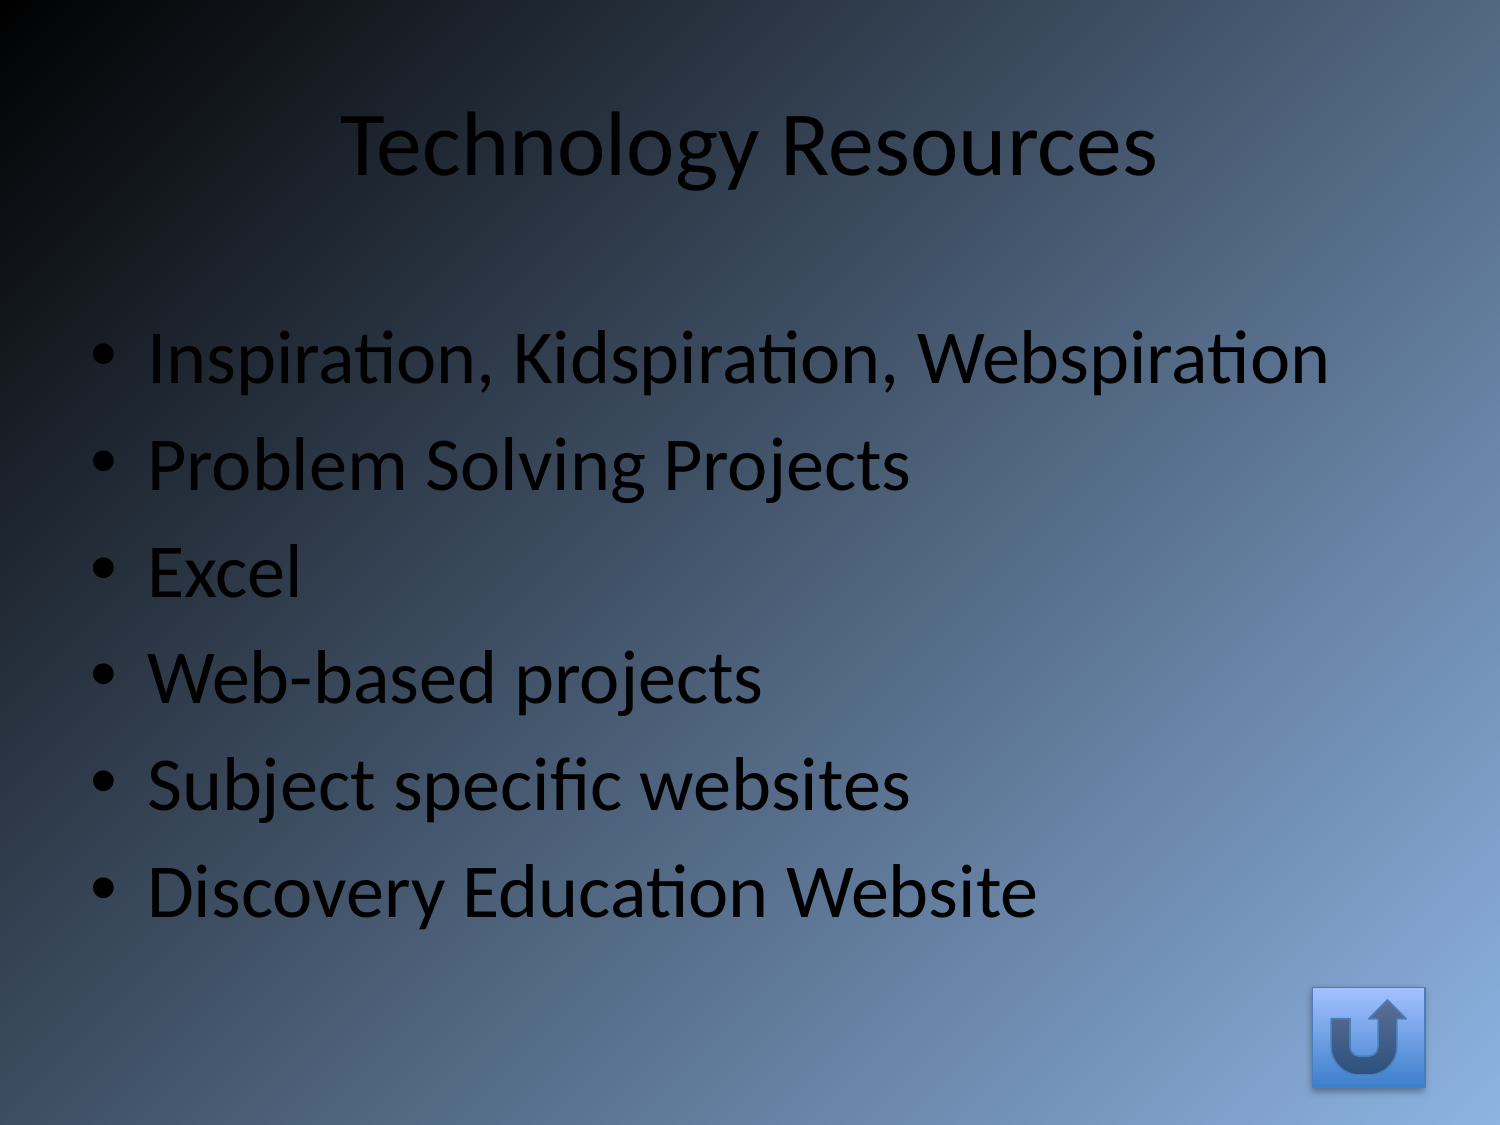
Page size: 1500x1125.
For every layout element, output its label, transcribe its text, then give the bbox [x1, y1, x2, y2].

text_box [1312, 987, 1426, 1088]
title Technology Resources [75, 45, 1425, 233]
text_box Inspiration, Kidspiration, Webspiration Problem Solving Projects Excel Web-based projects Subject specific websites Discovery Education Website [74, 299, 1425, 963]
